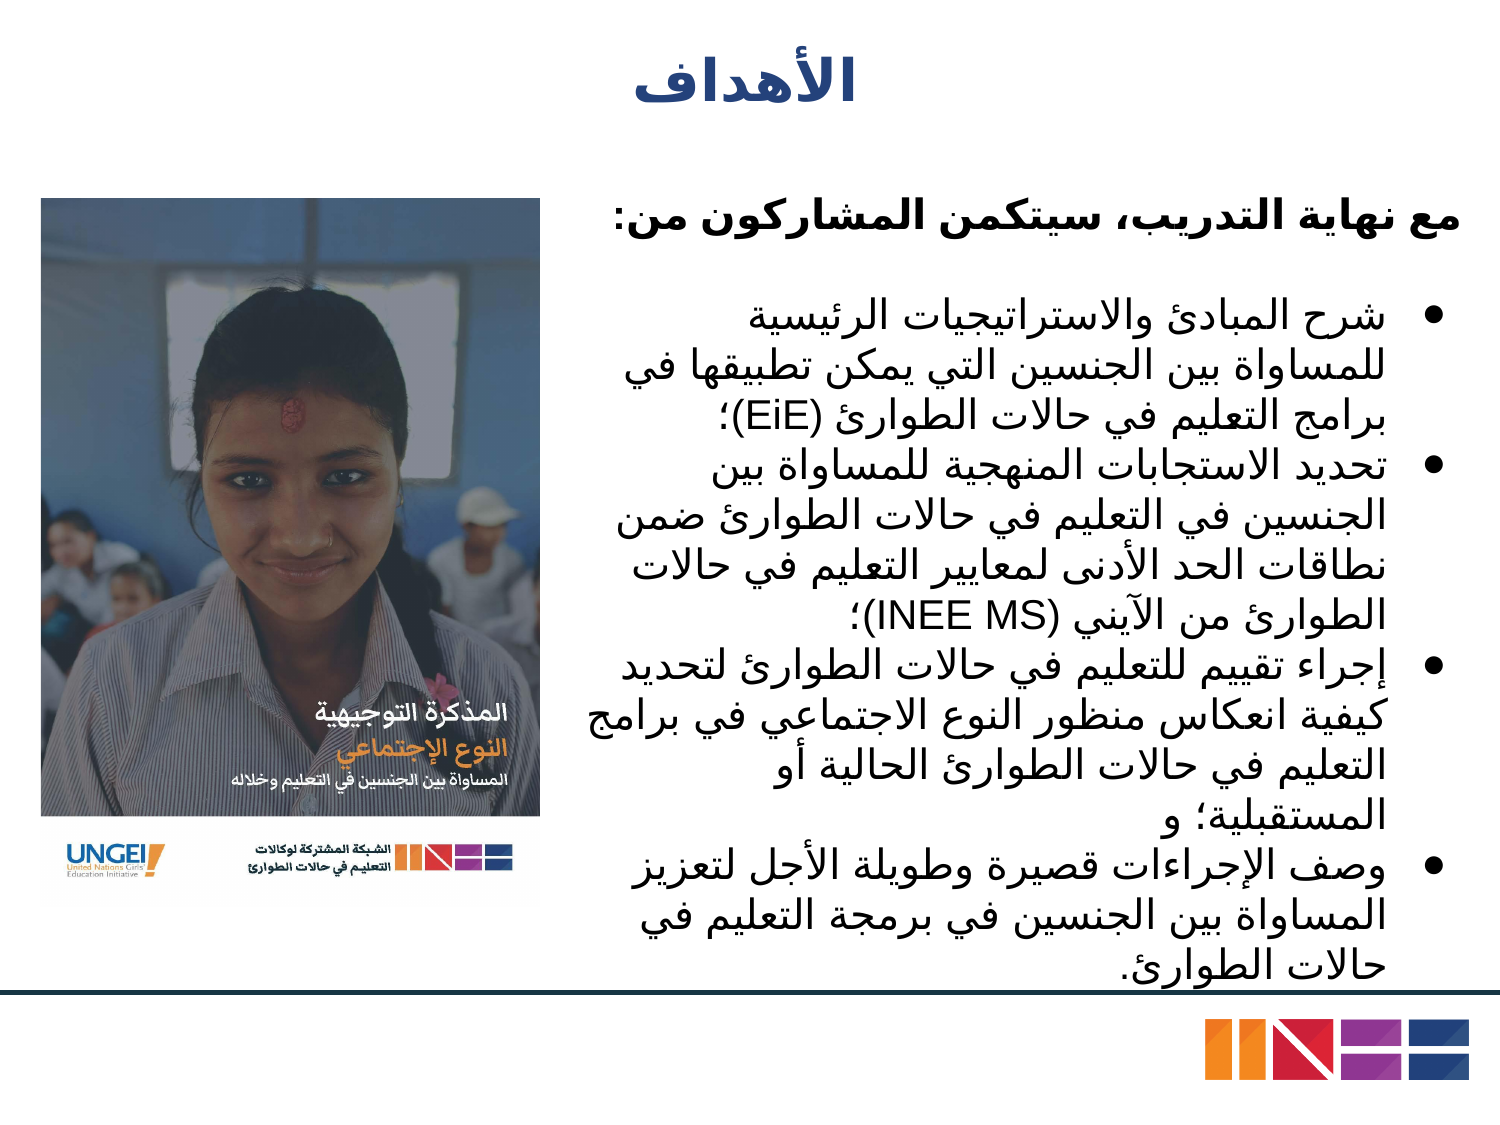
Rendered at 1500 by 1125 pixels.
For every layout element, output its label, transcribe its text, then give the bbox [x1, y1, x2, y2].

picture [40, 198, 541, 907]
list مع نهاية التدريب، سيتكمن المشاركون من: شرح المبادئ والاستراتيجيات الرئيسية للمساواة بين الجنسين التي يمكن تطبيقها في برامج التعليم في حالات الطوارئ (EiE)؛ تحديد الاستجابات المنهجية للمساواة بين الجنسين في التعليم في حالات الطوارئ ضمن نطاقات الحد الأدنى لمعايير التعليم في حالات الطوارئ من الآيني (INEE MS)؛ إجراء تقييم للتعليم في حالات الطوارئ لتحديد كيفية انعكاس منظور النوع الاجتماعي في برامج التعليم في حالات الطوارئ الحالية أو المستقبلية؛ و وصف الإجراءات قصيرة وطويلة الأجل لتعزيز المساواة بين الجنسين في برمجة التعليم في حالات الطوارئ. [569, 172, 1479, 935]
picture [1205, 1019, 1469, 1080]
title الأهداف [23, 28, 1468, 145]
